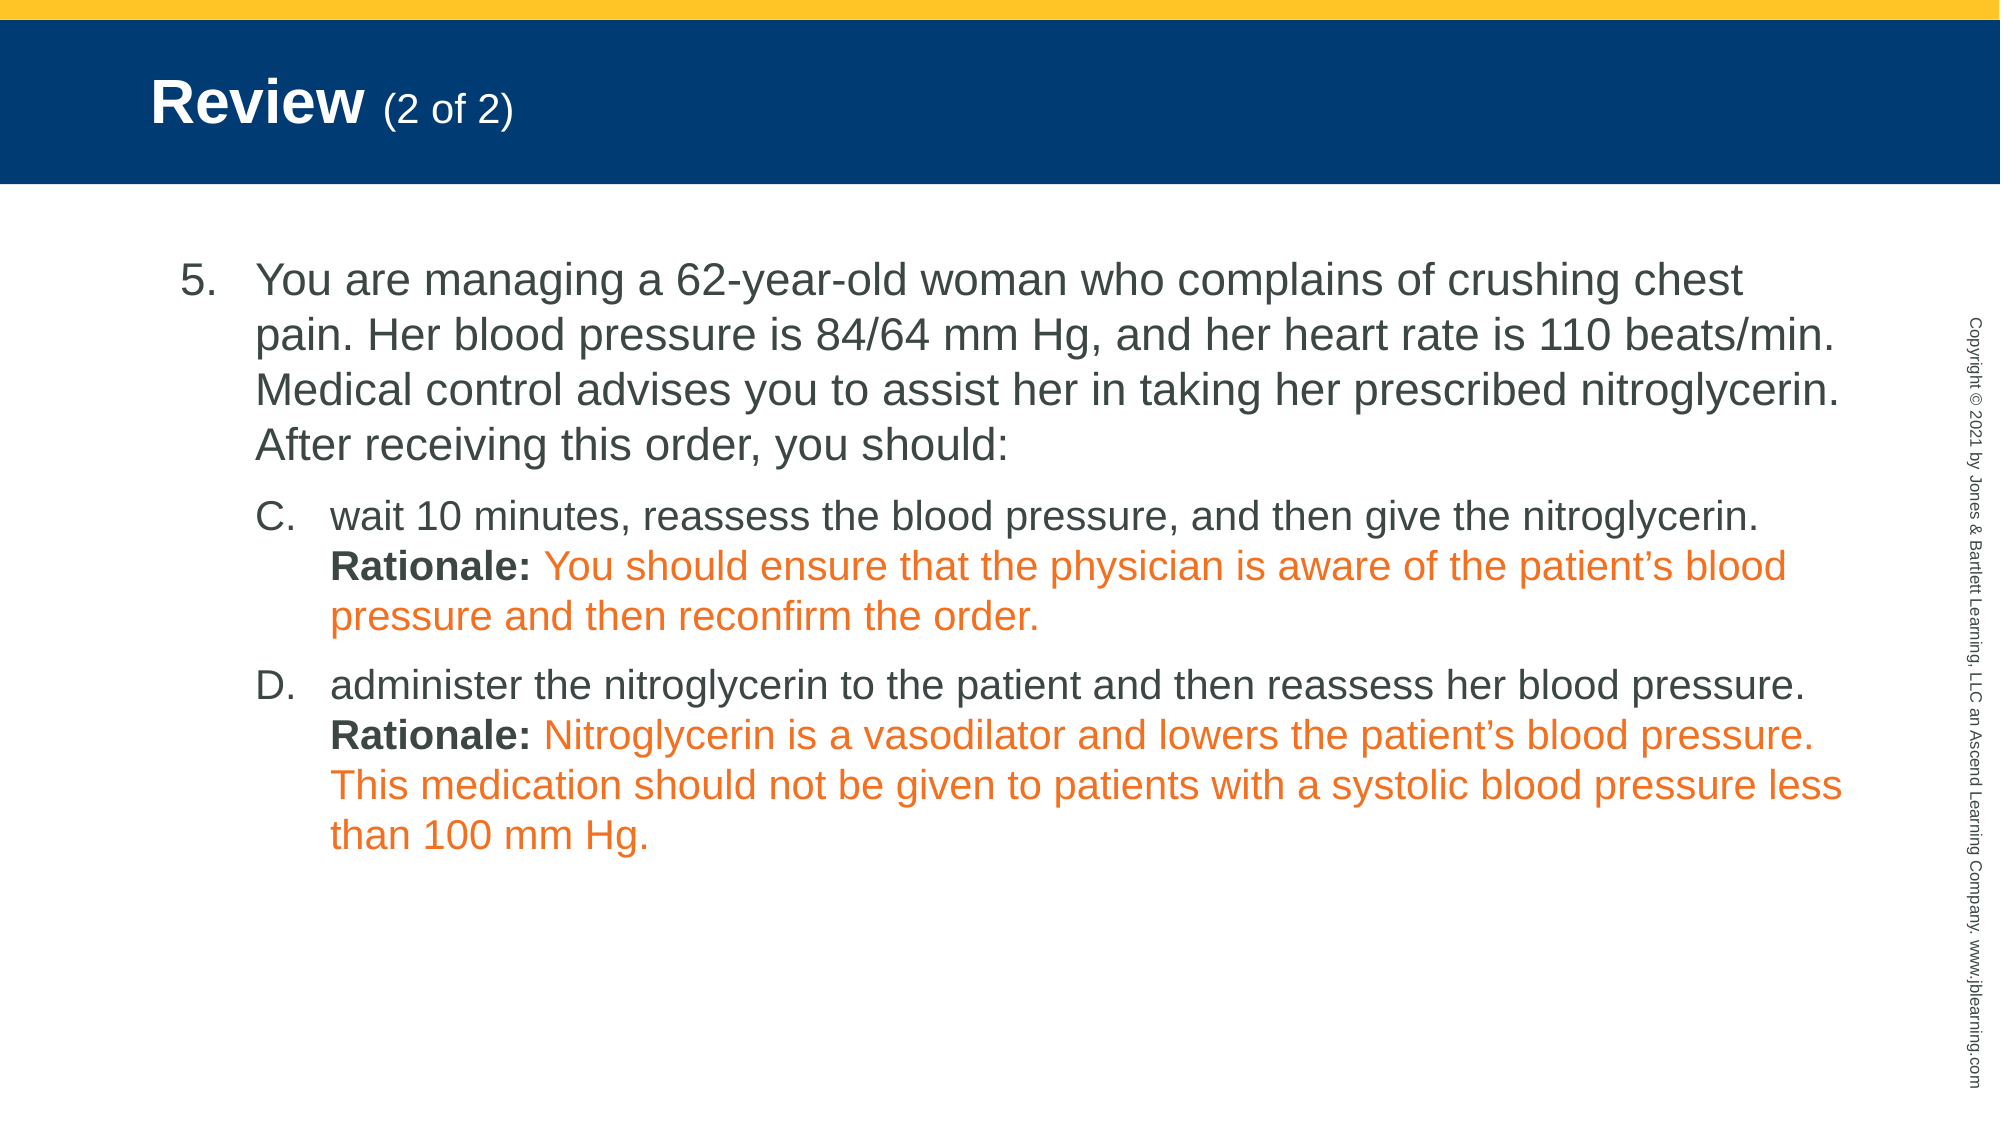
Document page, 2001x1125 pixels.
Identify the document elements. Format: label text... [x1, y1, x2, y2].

list You are managing a 62-year-old woman who complains of crushing chest pain. Her blood pressure is 84/64 mm Hg, and her heart rate is 110 beats/min. Medical control advises you to assist her in taking her prescribed nitroglycerin. After receiving this order, you should: wait 10 minutes, reassess the blood pressure, and then give the nitroglycerin. Rationale: You should ensure that the physician is aware of the patient’s blood pressure and then reconfirm the order. administer the nitroglycerin to the patient and then reassess her blood pressure. Rationale: Nitroglycerin is a vasodilator and lowers the patient’s blood pressure. This medication should not be given to patients with a systolic blood pressure less than 100 mm Hg. [150, 242, 1850, 1030]
title Review (2 of 2) [0, 19, 2000, 185]
